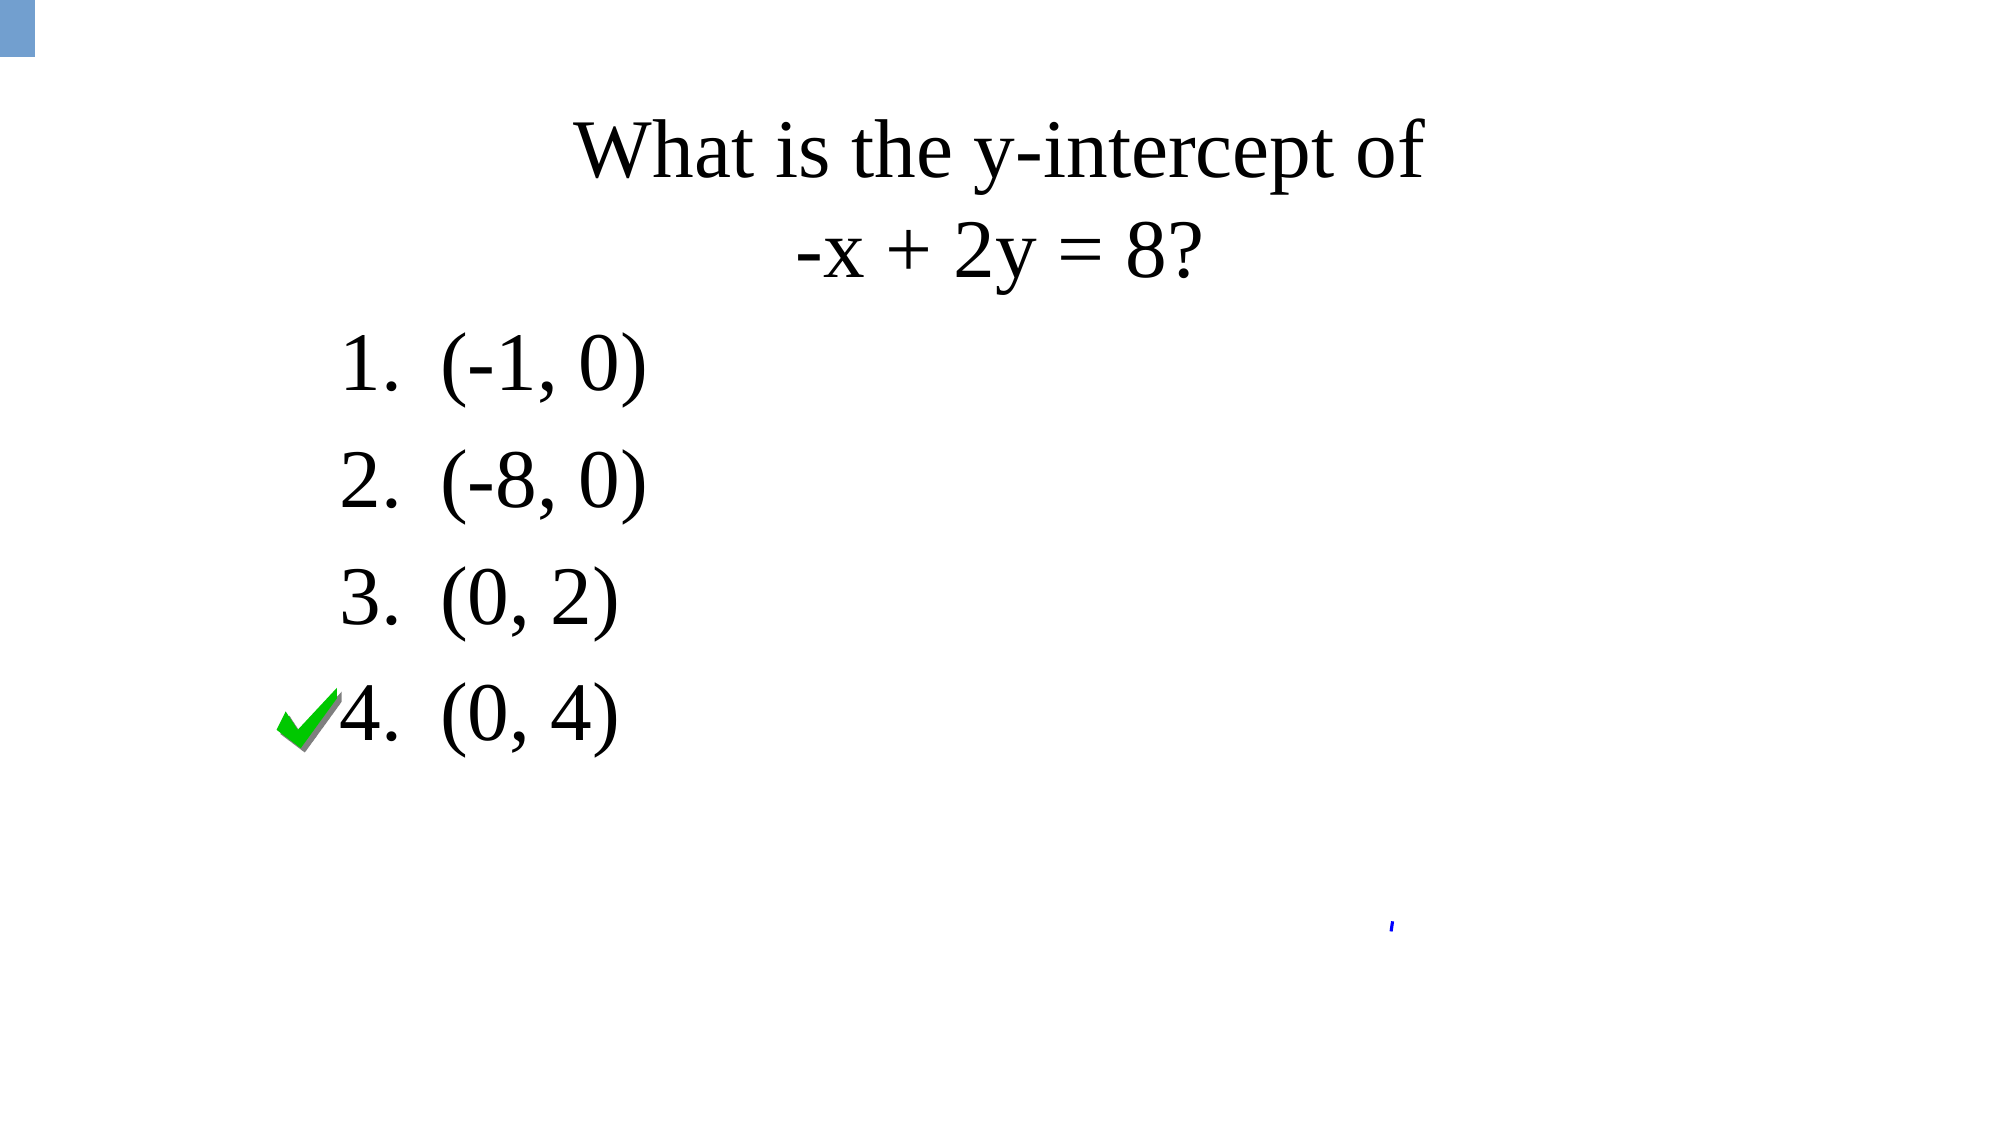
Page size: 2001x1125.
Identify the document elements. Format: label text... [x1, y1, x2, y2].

list (-1, 0) (-8, 0) (0, 2) (0, 4) [324, 299, 1000, 938]
title What is the y-intercept of -x + 2y = 8? [150, 99, 1850, 288]
text_box [276, 687, 337, 749]
